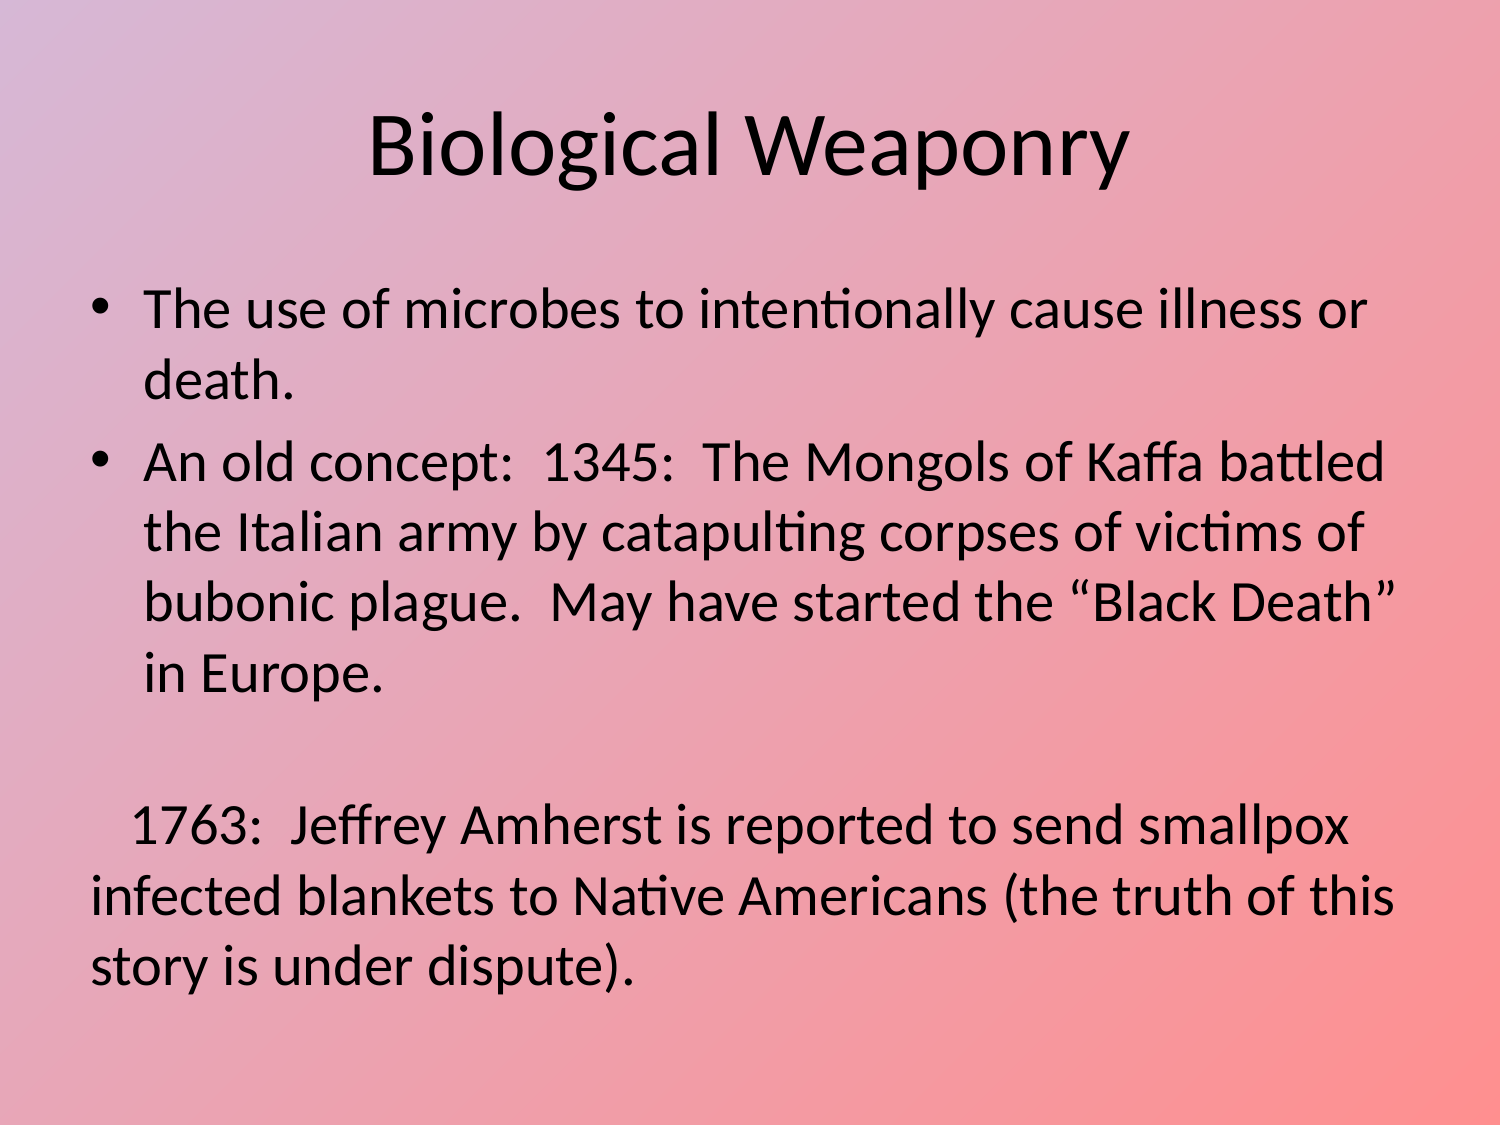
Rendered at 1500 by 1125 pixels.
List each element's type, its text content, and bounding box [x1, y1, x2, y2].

list The use of microbes to intentionally cause illness or death. An old concept: 1345: The Mongols of Kaffa battled the Italian army by catapulting corpses of victims of bubonic plague. May have started the “Black Death” in Europe. 1763: Jeffrey Amherst is reported to send smallpox infected blankets to Native Americans (the truth of this story is under dispute). [75, 262, 1425, 1005]
title Biological Weaponry [75, 45, 1425, 233]
